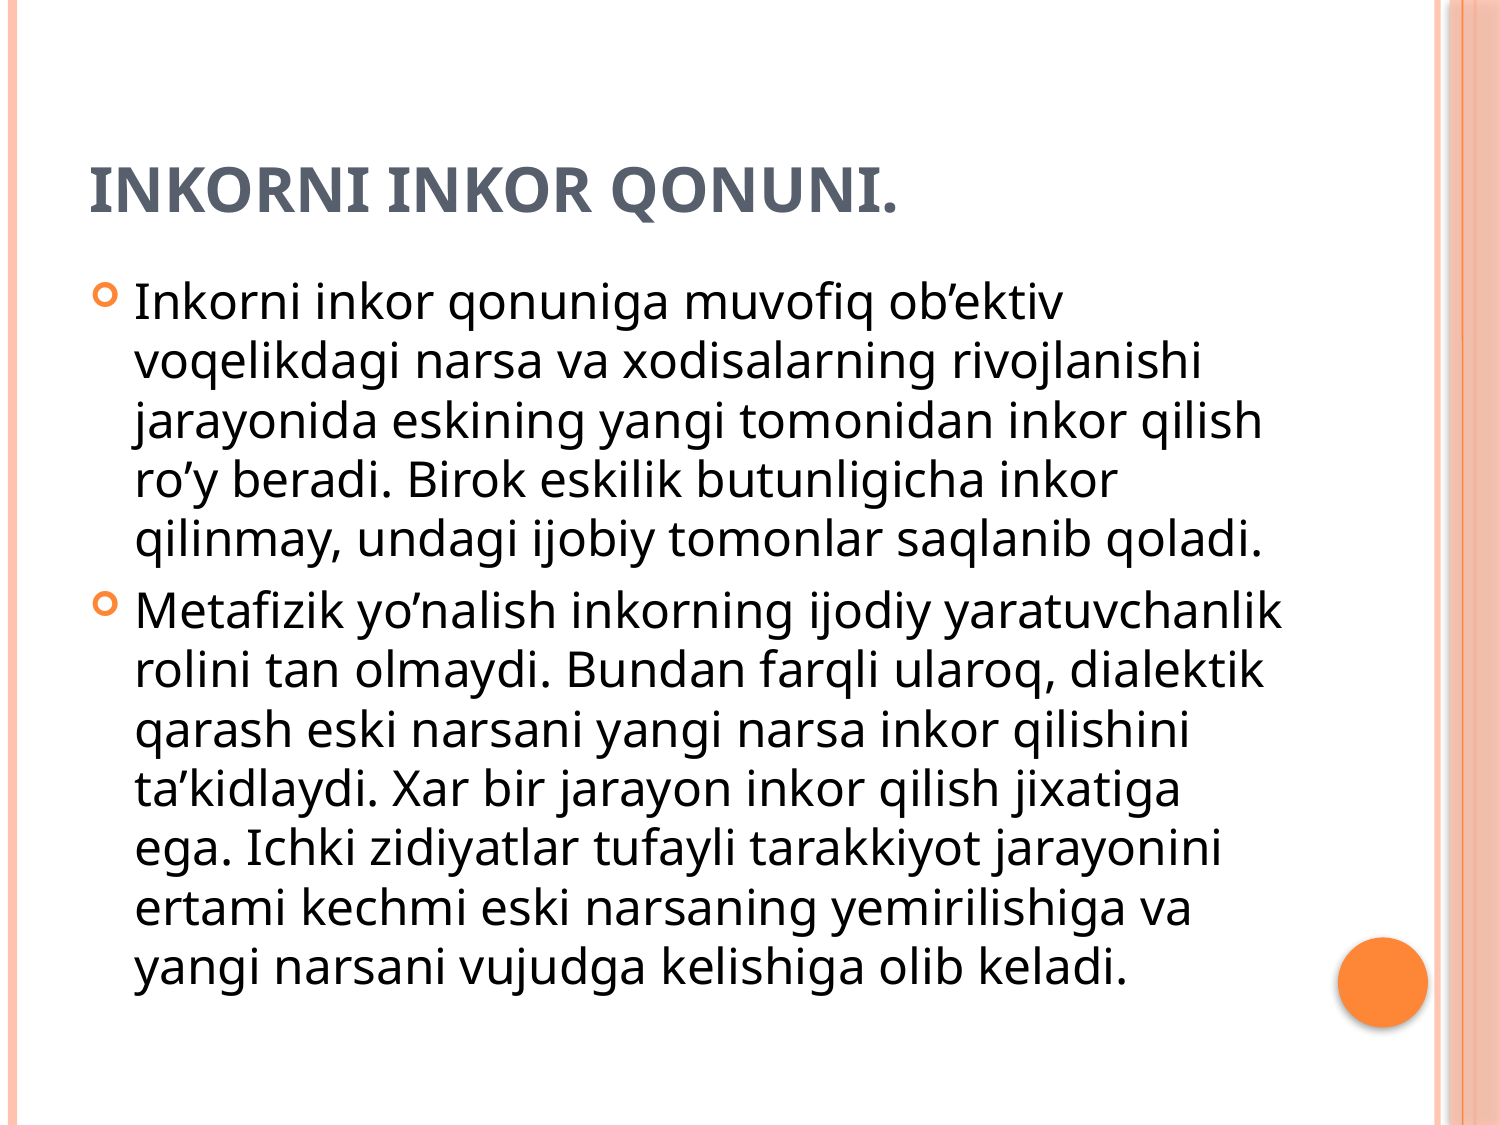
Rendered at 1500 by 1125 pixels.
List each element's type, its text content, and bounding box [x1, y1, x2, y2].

title Inkorni inkor qonuni. [75, 45, 1300, 233]
list Inkorni inkor qonuniga muvofiq ob’ektiv voqelikdagi narsa va xodisalarning rivojlanishi jarayonida eskining yangi tomonidan inkor qilish ro’y beradi. Birok eskilik butunligicha inkor qilinmay, undagi ijobiy tomonlar saqlanib qoladi. Metafizik yo’nalish inkorning ijodiy yaratuvchanlik rolini tan olmaydi. Bundan farqli ularoq, dialektik qarash eski narsani yangi narsa inkor qilishini ta’kidlaydi. Xar bir jarayon inkor qilish jixatiga ega. Ichki zidiyatlar tufayli tarakkiyot jarayonini ertami kechmi eski narsaning yemirilishiga va yangi narsani vujudga kelishiga olib keladi. [75, 262, 1300, 1062]
